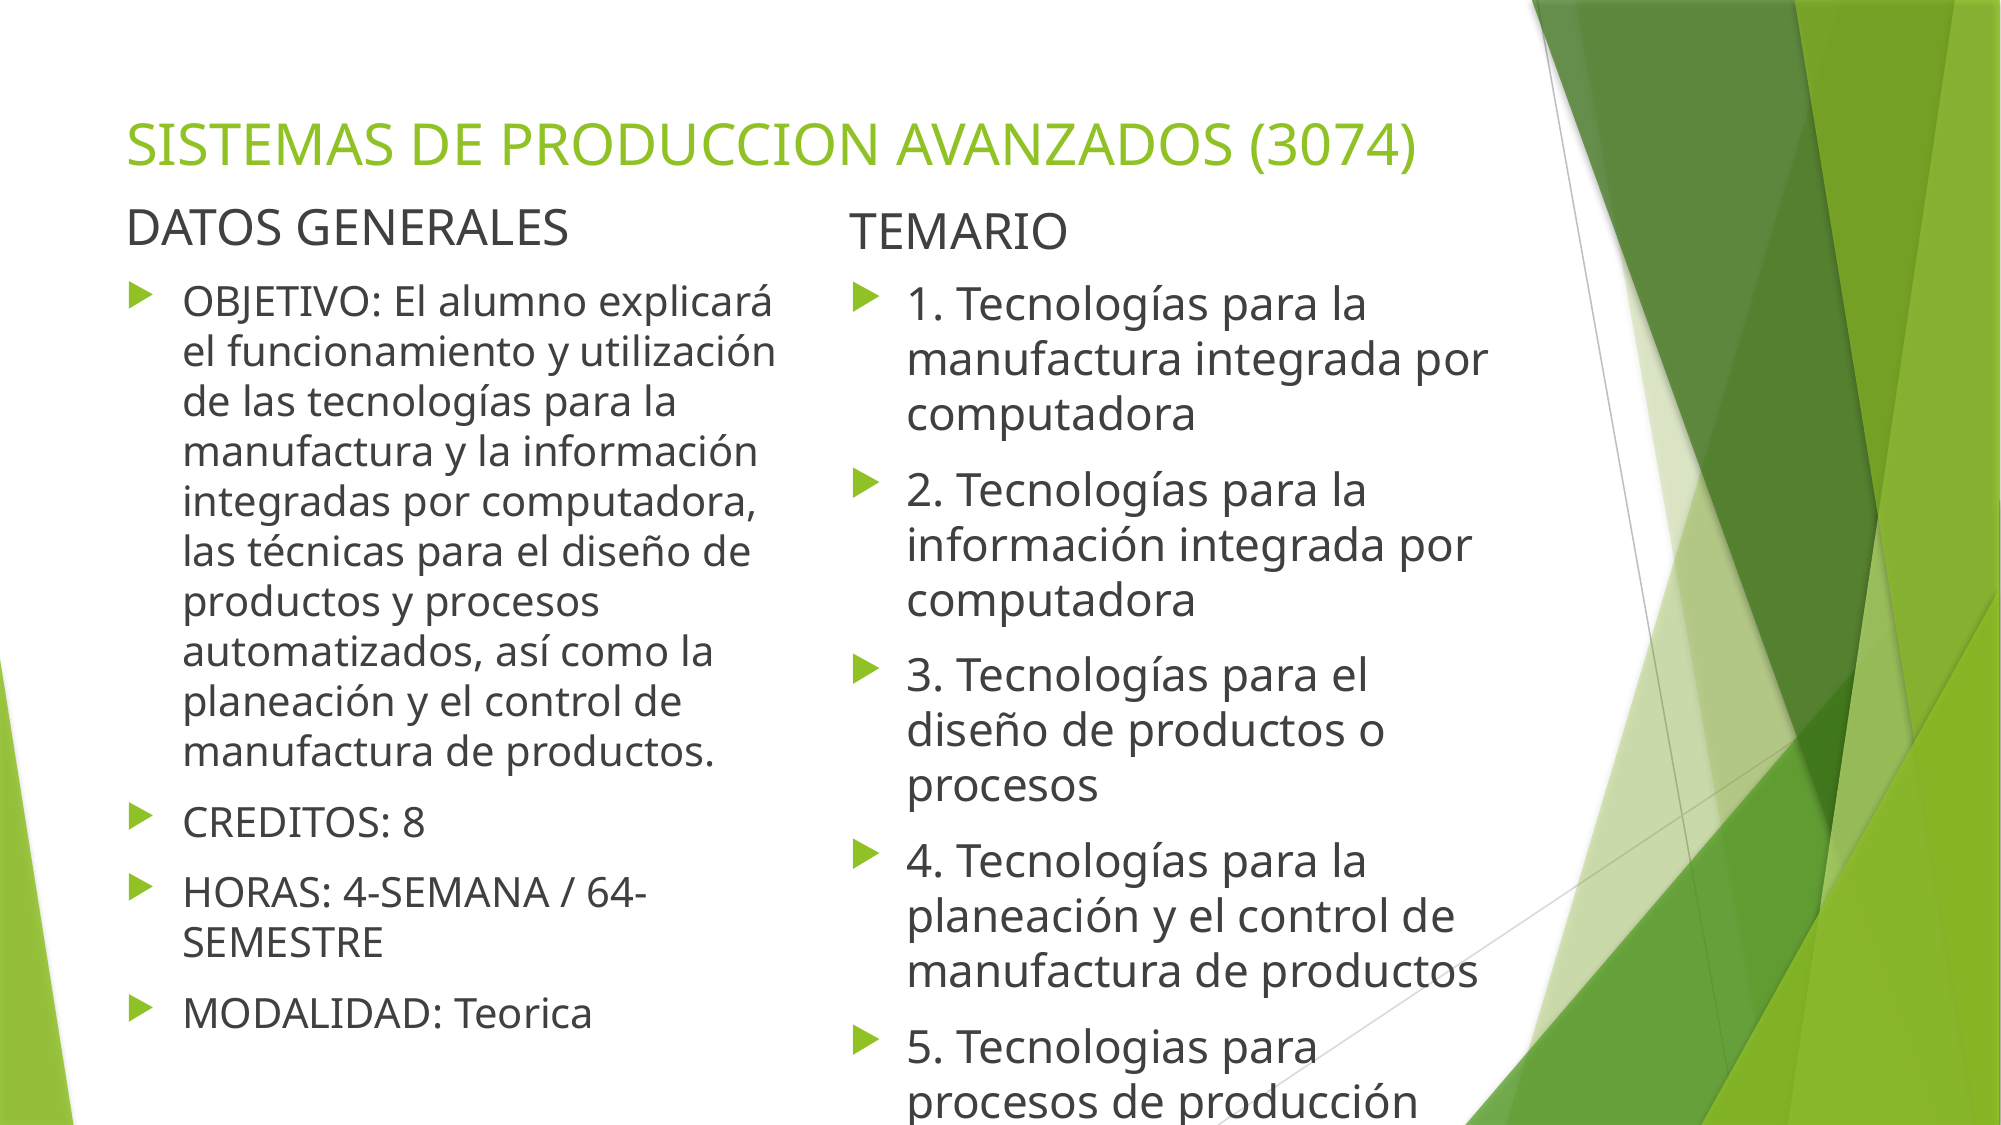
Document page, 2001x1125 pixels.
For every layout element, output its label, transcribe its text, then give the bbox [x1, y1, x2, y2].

list 1. Tecnologías para la manufactura integrada por computadora 2. Tecnologías para la información integrada por computadora 3. Tecnologías para el diseño de productos o procesos 4. Tecnologías para la planeación y el control de manufactura de productos 5. Tecnologias para procesos de producción [834, 266, 1522, 1125]
list DATOS GENERALES [110, 200, 798, 264]
title SISTEMAS DE PRODUCCION AVANZADOS (3074) [111, 99, 1522, 200]
list OBJETIVO: El alumno explicará el funcionamiento y utilización de las tecnologías para la manufactura y la información integradas por computadora, las técnicas para el diseño de productos y procesos automatizados, así como la planeación y el control de manufactura de productos. CREDITOS: 8 HORAS: 4-SEMANA / 64-SEMESTRE MODALIDAD: Teorica [110, 266, 798, 1083]
list TEMARIO [834, 200, 1522, 266]
